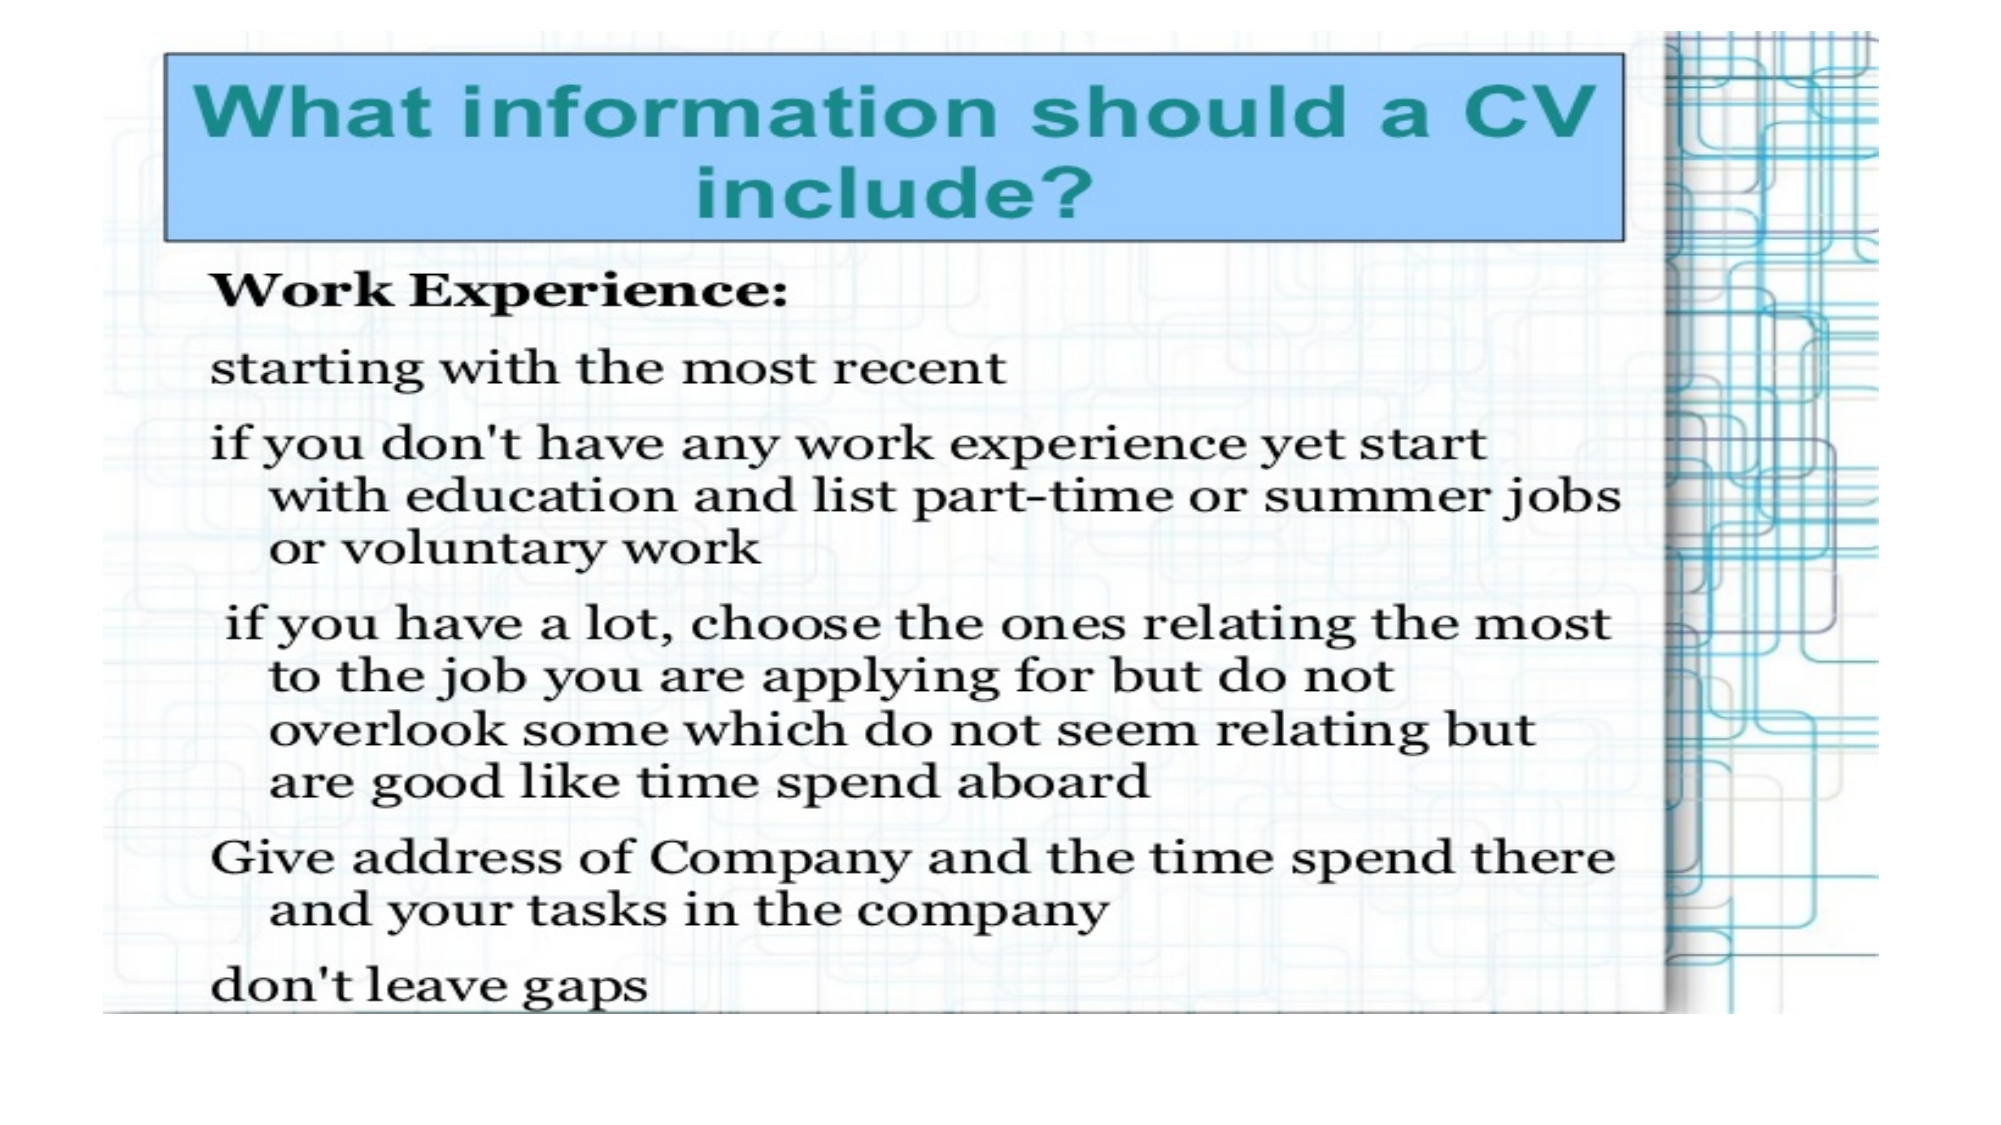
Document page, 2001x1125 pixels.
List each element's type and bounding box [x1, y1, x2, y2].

list [103, 31, 1879, 1014]
